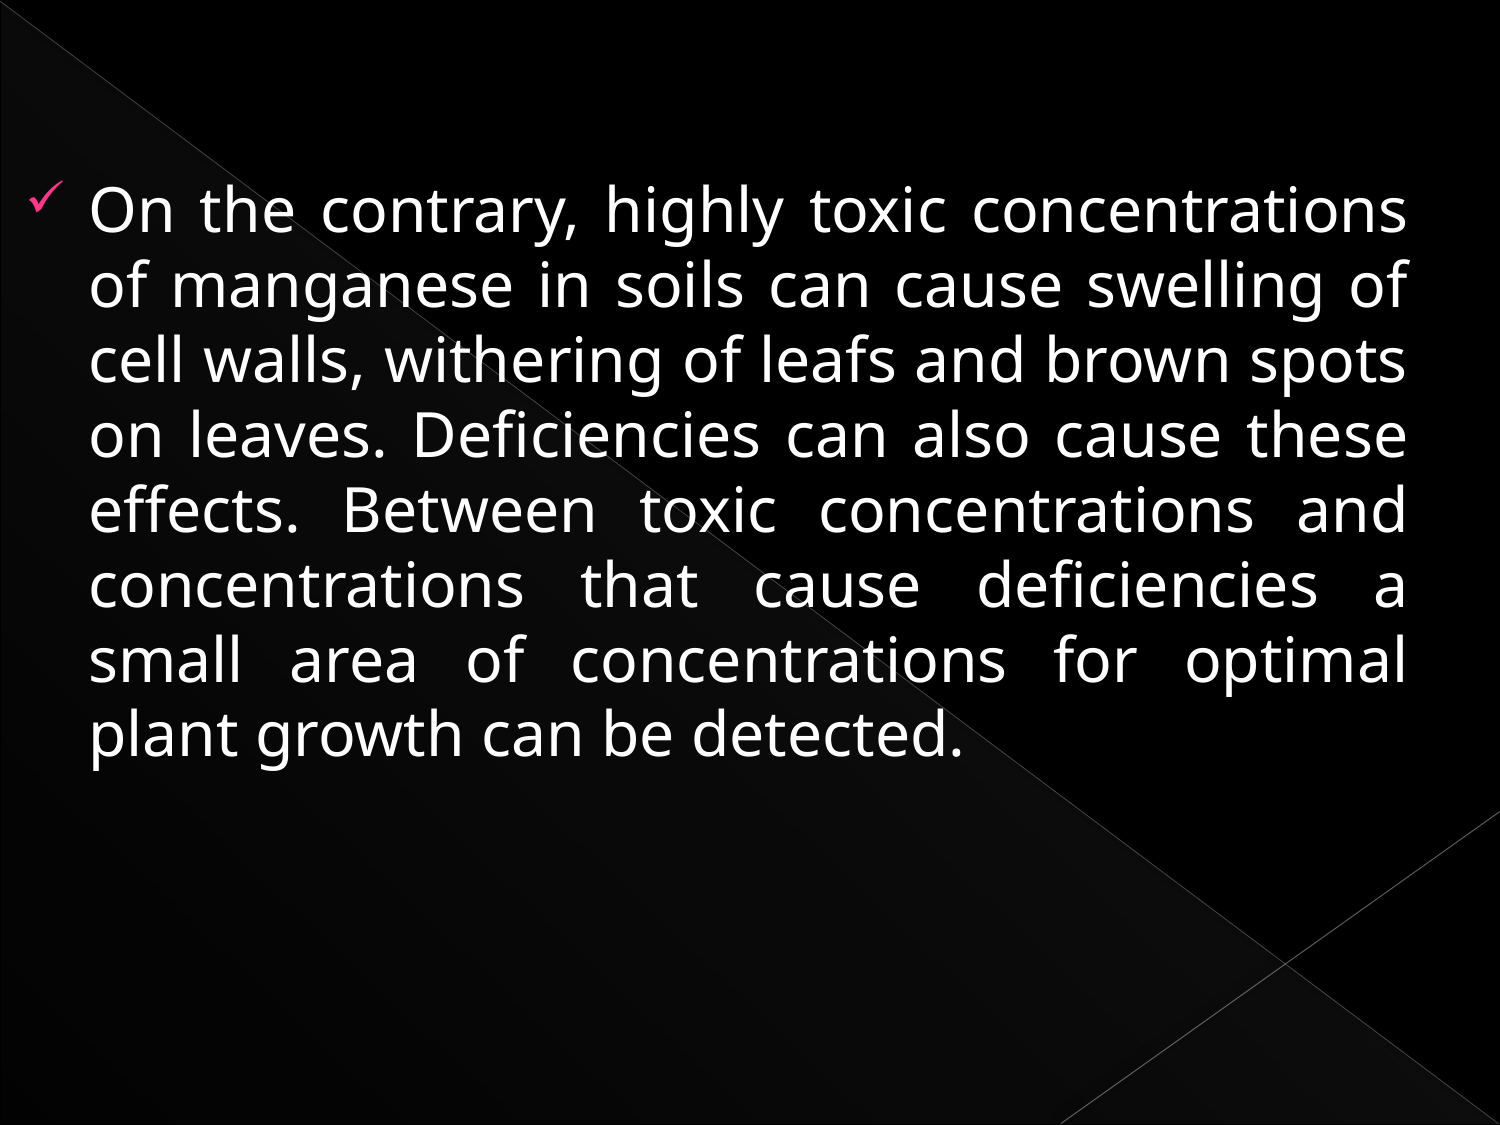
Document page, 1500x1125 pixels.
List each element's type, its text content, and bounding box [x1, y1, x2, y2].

list On the contrary, highly toxic concentrations of manganese in soils can cause swelling of cell walls, withering of leafs and brown spots on leaves. Deficiencies can also cause these effects. Between toxic concentrations and concentrations that cause deficiencies a small area of concentrations for optimal plant growth can be detected. [0, 162, 1425, 1000]
